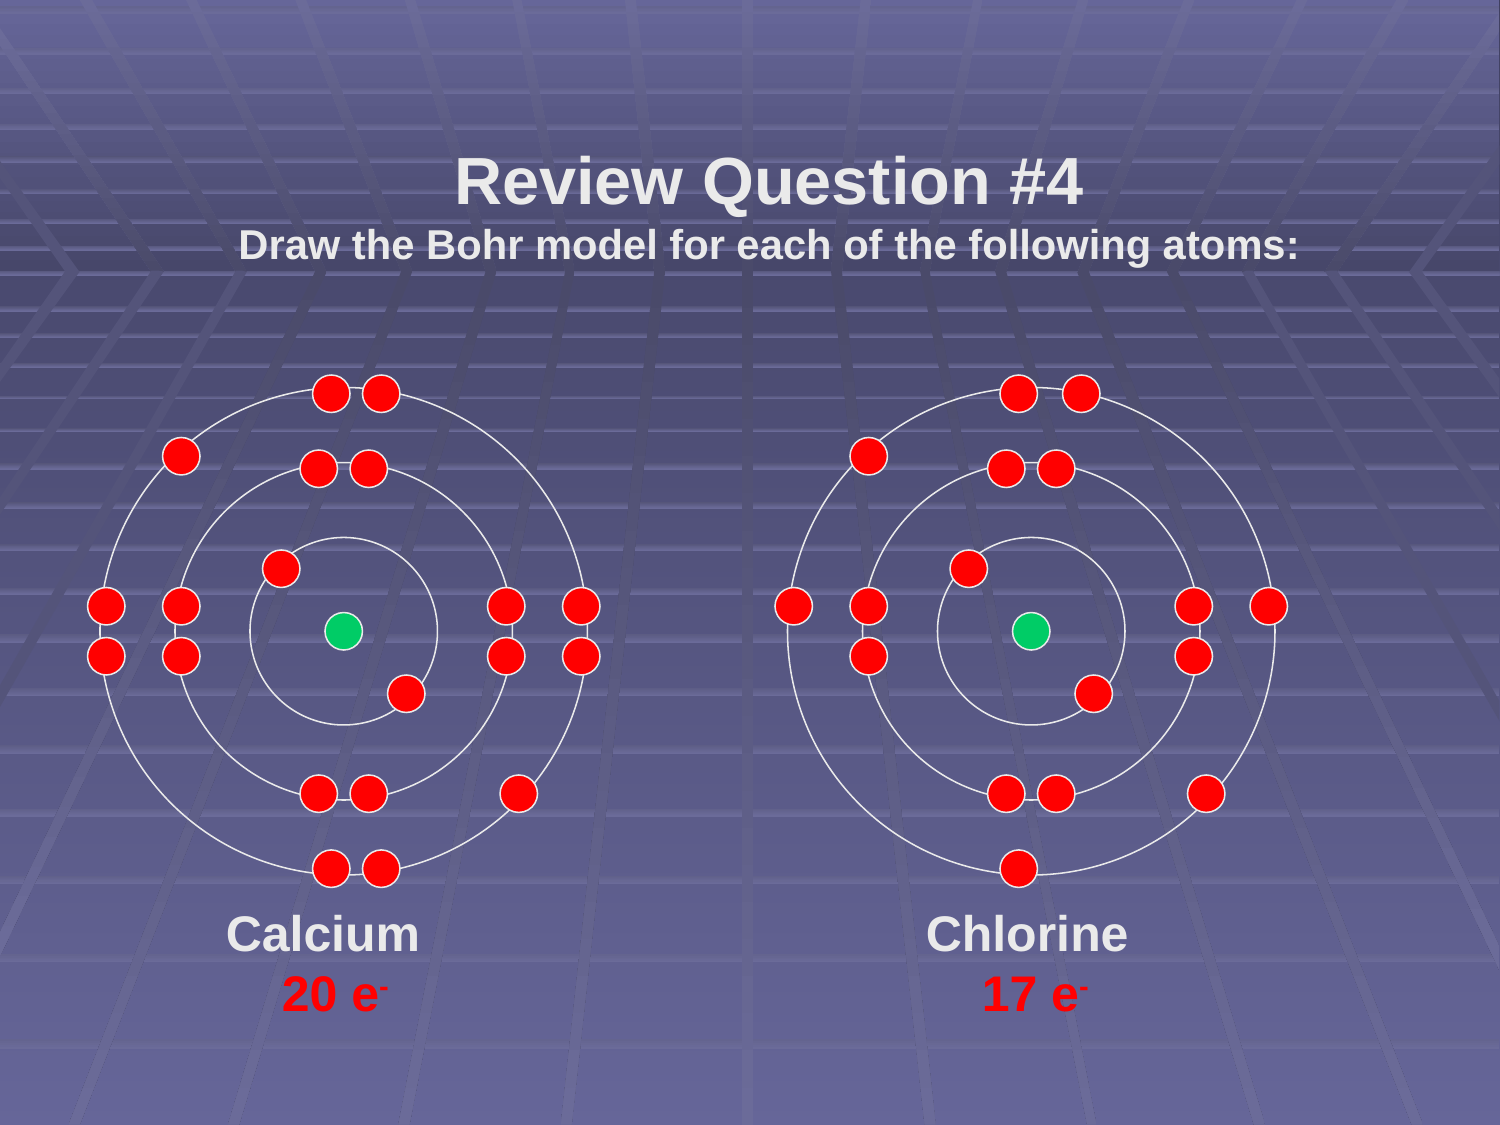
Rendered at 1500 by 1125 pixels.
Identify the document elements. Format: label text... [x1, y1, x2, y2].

text_box [162, 637, 201, 676]
text_box [87, 637, 126, 676]
text_box [1037, 450, 1075, 488]
text_box [1062, 375, 1101, 413]
text_box [262, 549, 301, 588]
text_box [362, 375, 400, 413]
text_box Review Question #4 Draw the Bohr model for each of the following atoms: [125, 130, 1414, 336]
text_box [1175, 587, 1213, 625]
text_box [350, 774, 388, 813]
text_box [849, 637, 888, 676]
text_box [1187, 774, 1225, 813]
text_box [1175, 637, 1213, 676]
text_box Chlorine 17 e- [911, 893, 1144, 1125]
text_box [562, 587, 601, 625]
text_box [999, 849, 1038, 888]
text_box [999, 375, 1038, 413]
text_box [312, 375, 351, 413]
text_box [362, 849, 400, 888]
text_box [162, 587, 201, 625]
text_box [487, 637, 526, 676]
text_box [487, 587, 526, 625]
text_box [312, 849, 351, 888]
text_box [950, 549, 988, 588]
text_box [849, 587, 888, 625]
text_box [1074, 675, 1113, 713]
text_box [300, 450, 338, 488]
text_box [787, 387, 1276, 875]
text_box [99, 387, 588, 875]
text_box [987, 450, 1026, 488]
text_box [1250, 587, 1288, 625]
text_box [987, 774, 1026, 813]
text_box [162, 437, 201, 475]
text_box [387, 675, 426, 713]
text_box [87, 587, 126, 625]
text_box [300, 774, 338, 813]
text_box [1037, 774, 1075, 813]
text_box Calcium 20 e- [211, 893, 436, 1125]
text_box [774, 587, 813, 625]
text_box [500, 774, 538, 813]
text_box [562, 637, 601, 676]
text_box [350, 450, 388, 488]
text_box [849, 437, 888, 475]
